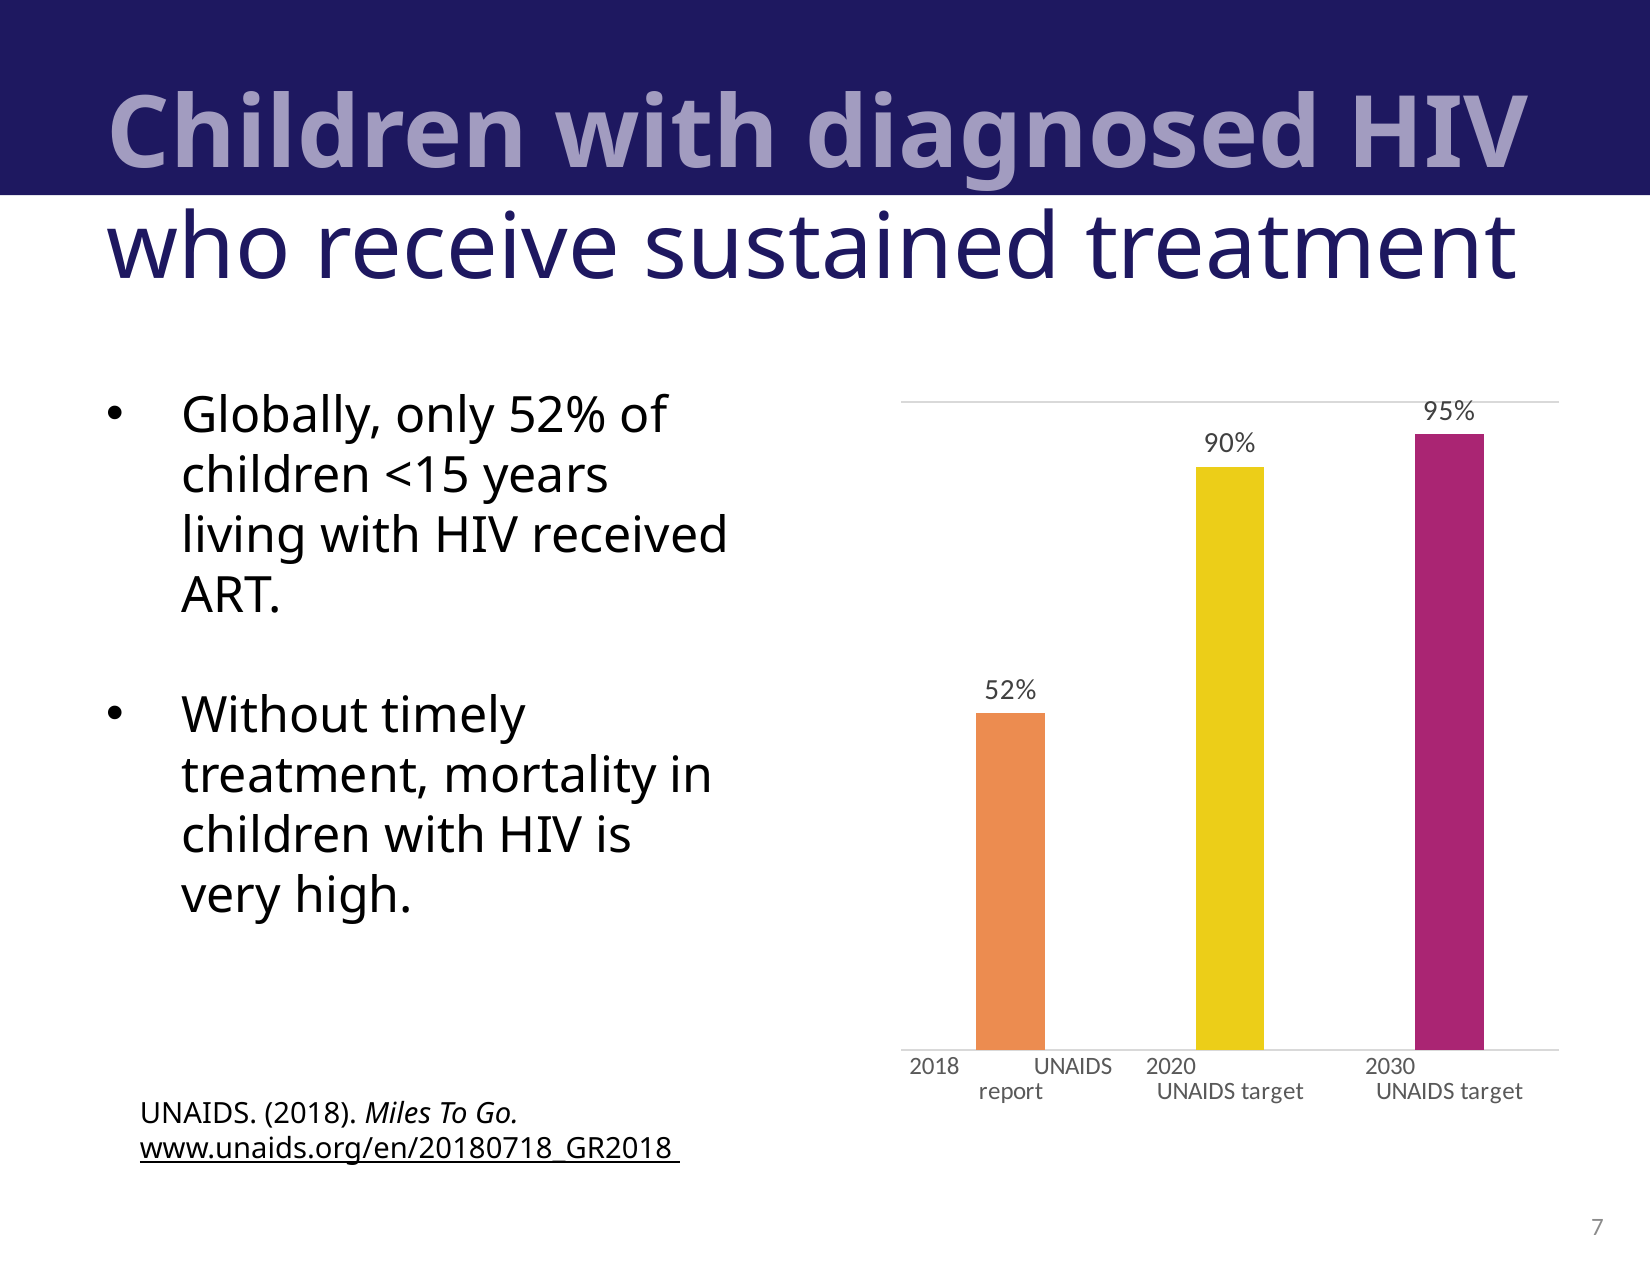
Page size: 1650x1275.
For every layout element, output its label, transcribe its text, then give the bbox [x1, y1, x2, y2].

chart [887, 386, 1574, 1121]
title Children with diagnosed HIV [92, 60, 1575, 178]
list Globally, only 52% of children <15 years living with HIV received ART. Without timely treatment, mortality in children with HIV is very high. [91, 374, 759, 1213]
list who receive sustained treatment [92, 178, 1650, 317]
slide_number 7 [1237, 1187, 1619, 1263]
text_box UNAIDS. (2018). Miles To Go. www.unaids.org/en/20180718_GR2018 [125, 1087, 825, 1175]
